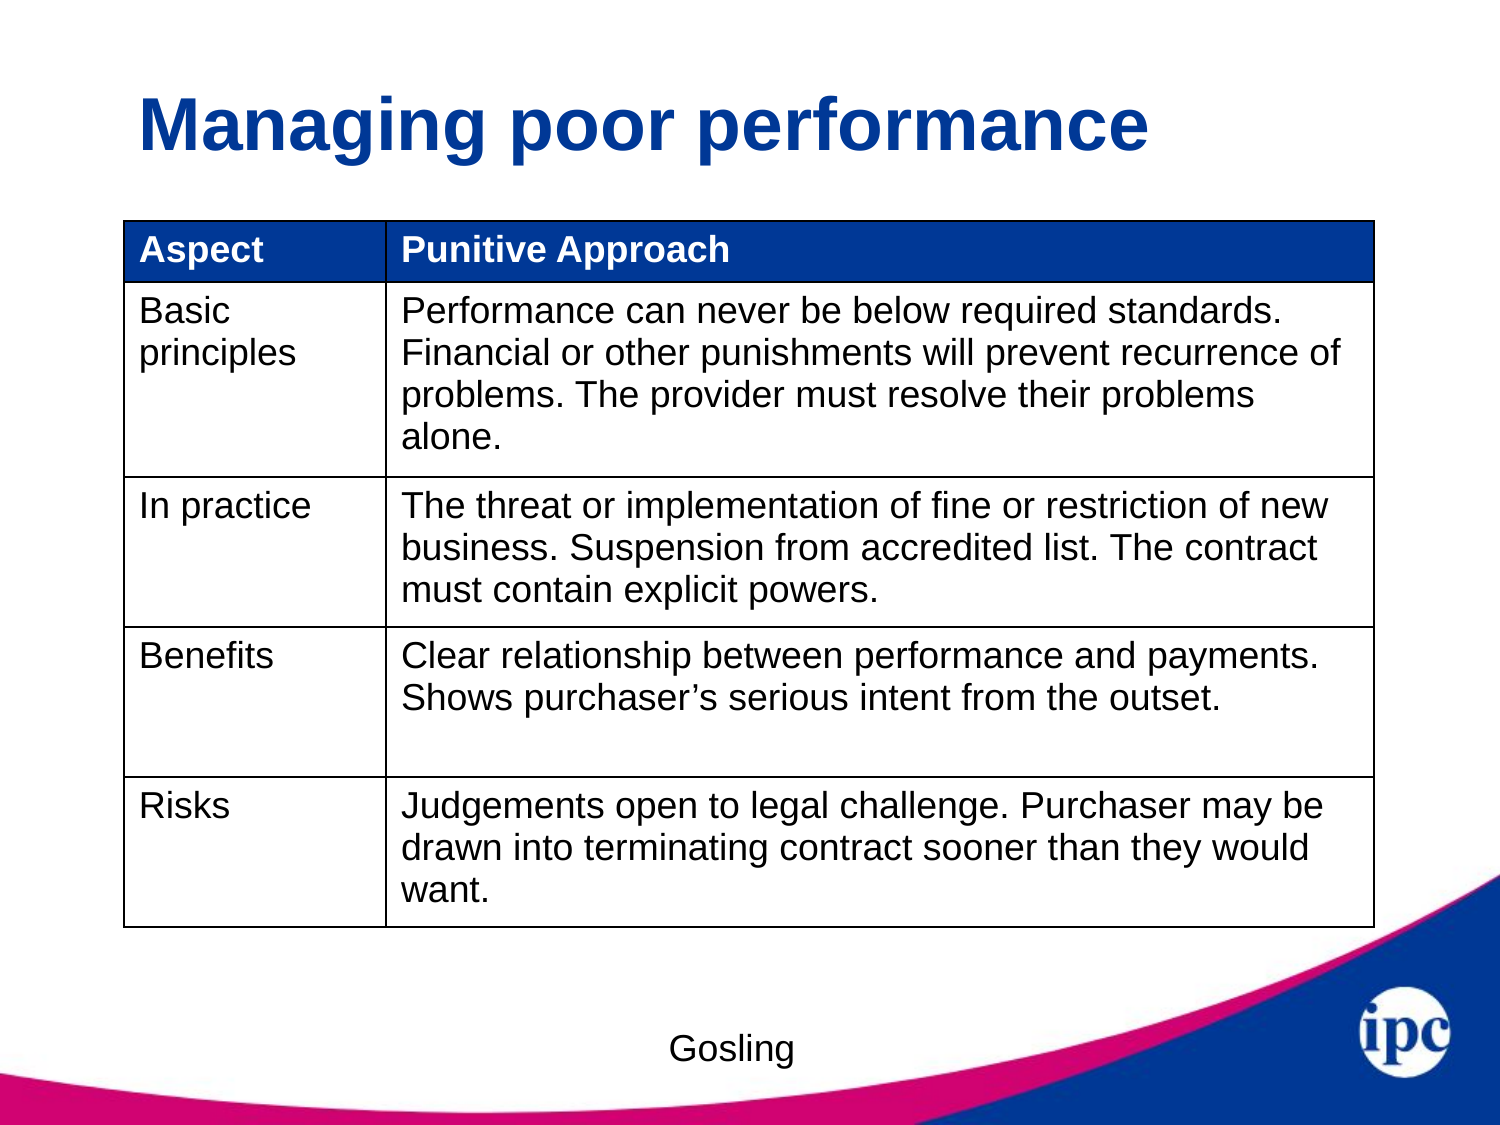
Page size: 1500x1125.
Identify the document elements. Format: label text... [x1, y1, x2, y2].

text_box Gosling [653, 1016, 846, 1076]
table_cell Judgements open to legal challenge. Purchaser may be drawn into terminating contract sooner than they would want. [387, 778, 1373, 926]
table_cell Basic principles [125, 283, 385, 476]
table_cell In practice [125, 478, 385, 626]
table_cell Benefits [125, 628, 385, 776]
table_header Punitive Approach [387, 222, 1373, 281]
table_cell Clear relationship between performance and payments. Shows purchaser’s serious intent from the outset. [387, 628, 1373, 776]
table_cell The threat or implementation of fine or restriction of new business. Suspension from accredited list. The contract must contain explicit powers. [387, 478, 1373, 626]
table_header Aspect [125, 222, 385, 281]
table_cell Performance can never be below required standards. Financial or other punishments will prevent recurrence of problems. The provider must resolve their problems alone. [387, 283, 1373, 476]
table_cell Risks [125, 778, 385, 926]
picture [0, 0, 1500, 1125]
title Managing poor performance [123, 78, 1376, 176]
